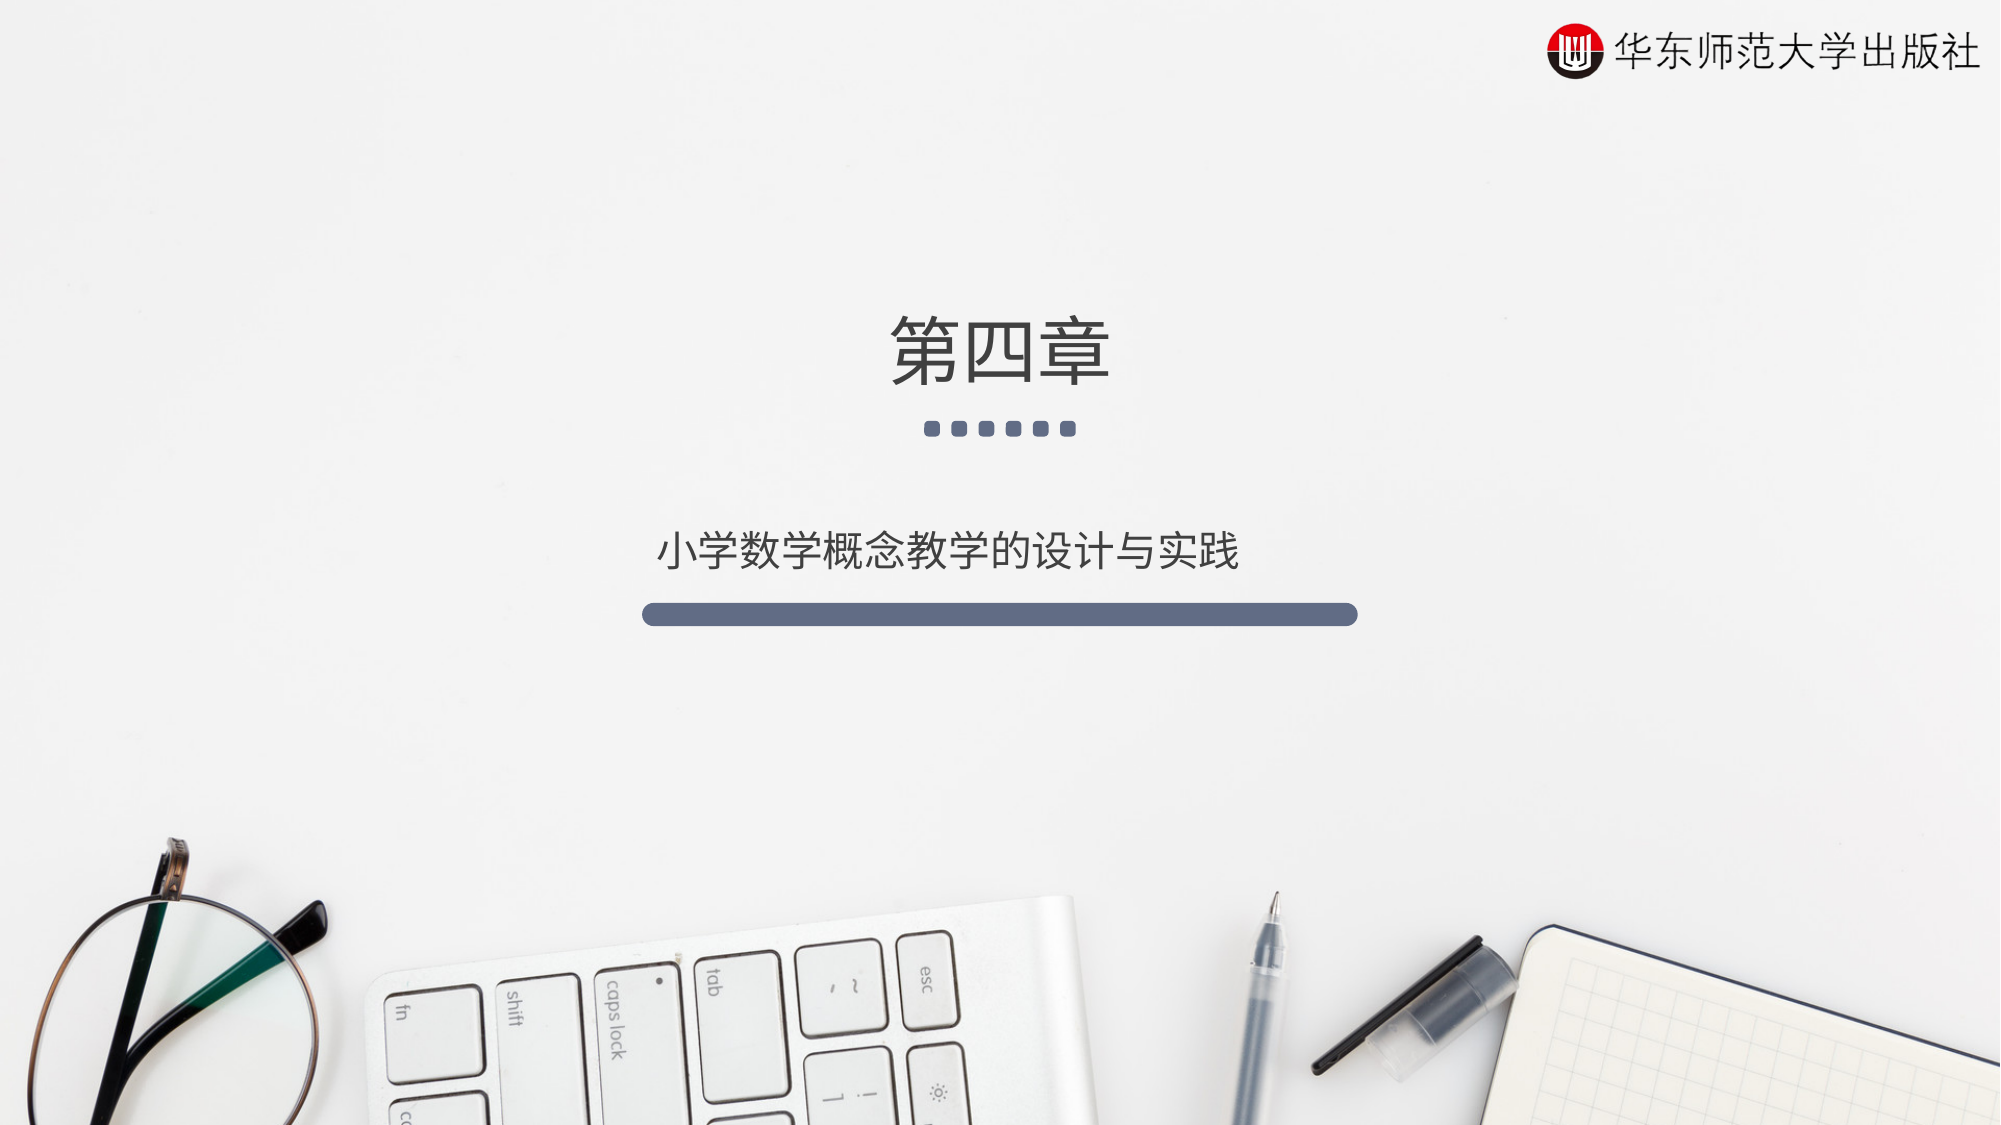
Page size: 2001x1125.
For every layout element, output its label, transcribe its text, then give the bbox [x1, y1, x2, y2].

picture [0, 0, 2000, 1125]
text_box [641, 601, 1359, 628]
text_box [924, 420, 1076, 437]
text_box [1536, 13, 1989, 83]
text_box 小学数学概念教学的设计与实践 [656, 525, 1344, 576]
text_box 第四章 [638, 296, 1361, 402]
